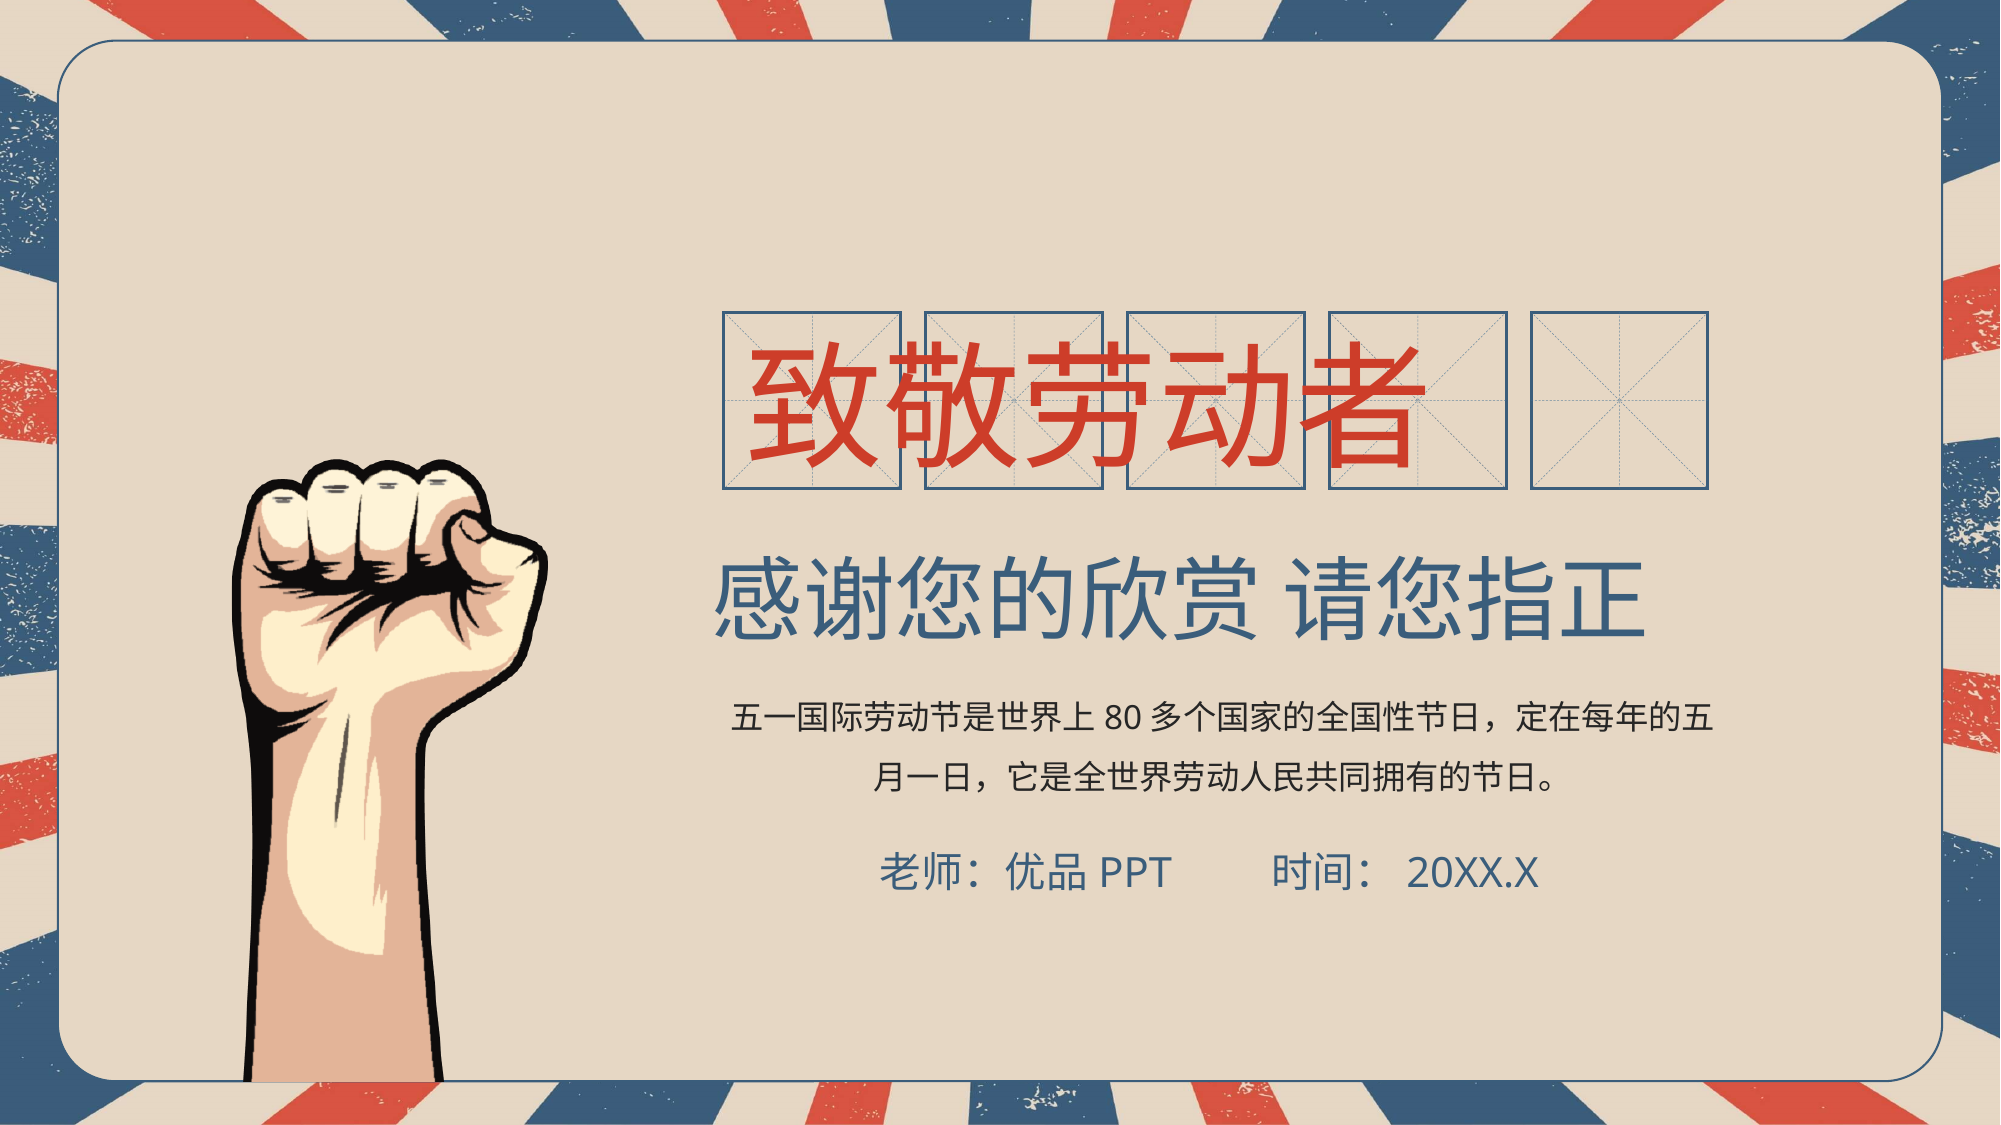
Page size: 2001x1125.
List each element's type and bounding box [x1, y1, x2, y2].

text_box [854, 838, 1577, 904]
text_box [723, 312, 1709, 489]
picture [231, 459, 548, 1082]
text_box [0, 0, 2000, 1125]
